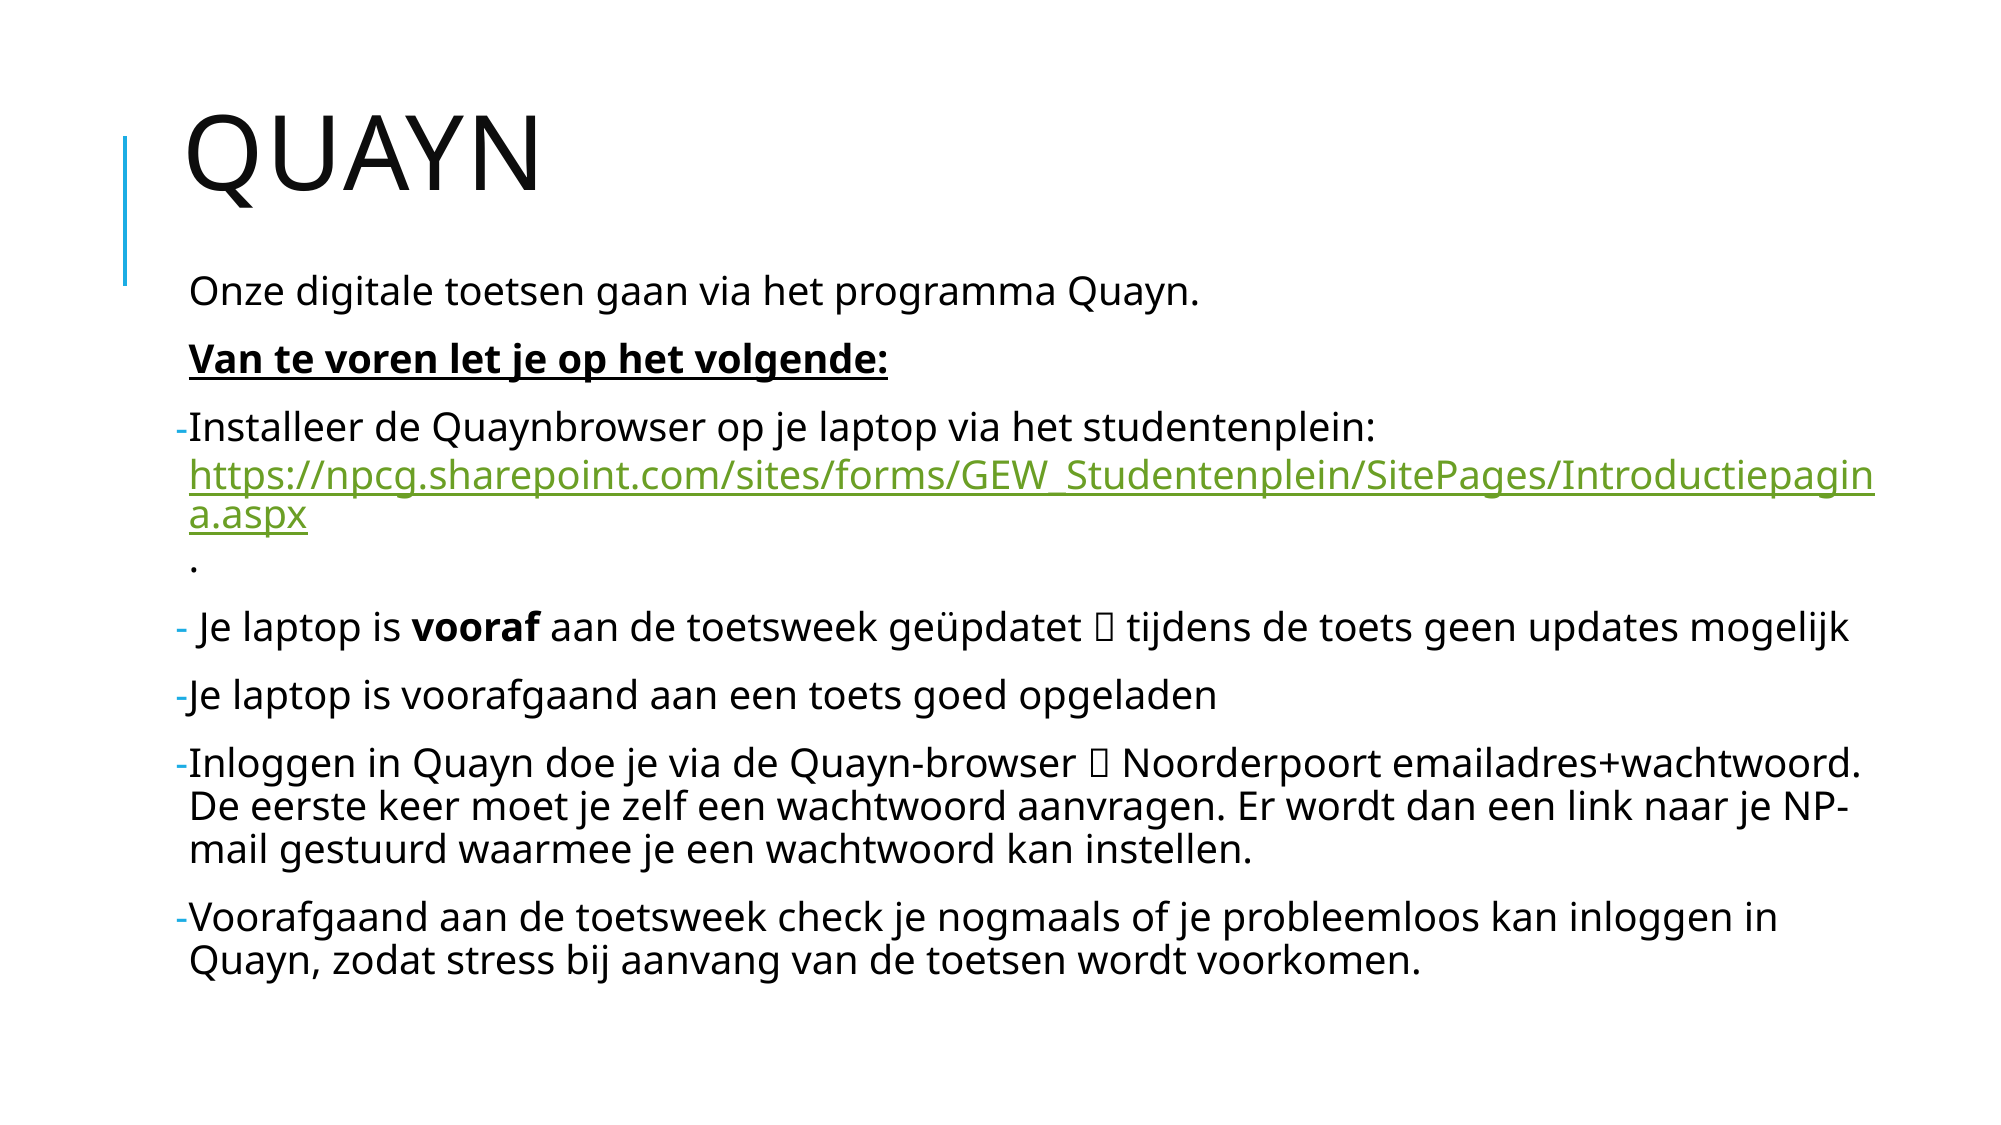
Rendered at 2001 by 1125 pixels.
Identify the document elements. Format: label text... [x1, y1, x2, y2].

list Onze digitale toetsen gaan via het programma Quayn. Van te voren let je op het volgende: Installeer de Quaynbrowser op je laptop via het studentenplein: https://npcg.sharepoint.com/sites/forms/GEW_Studentenplein/SitePages/Introductiepagina.aspx. Je laptop is vooraf aan de toetsweek geüpdatet  tijdens de toets geen updates mogelijk Je laptop is voorafgaand aan een toets goed opgeladen Inloggen in Quayn doe je via de Quayn-browser  Noorderpoort emailadres+wachtwoord. De eerste keer moet je zelf een wachtwoord aanvragen. Er wordt dan een link naar je NP-mail gestuurd waarmee je een wachtwoord kan instellen. Voorafgaand aan de toetsweek check je nogmaals of je probleemloos kan inloggen in Quayn, zodat stress bij aanvang van de toetsen wordt voorkomen. [167, 263, 1888, 1035]
title Quayn [168, 56, 1763, 263]
